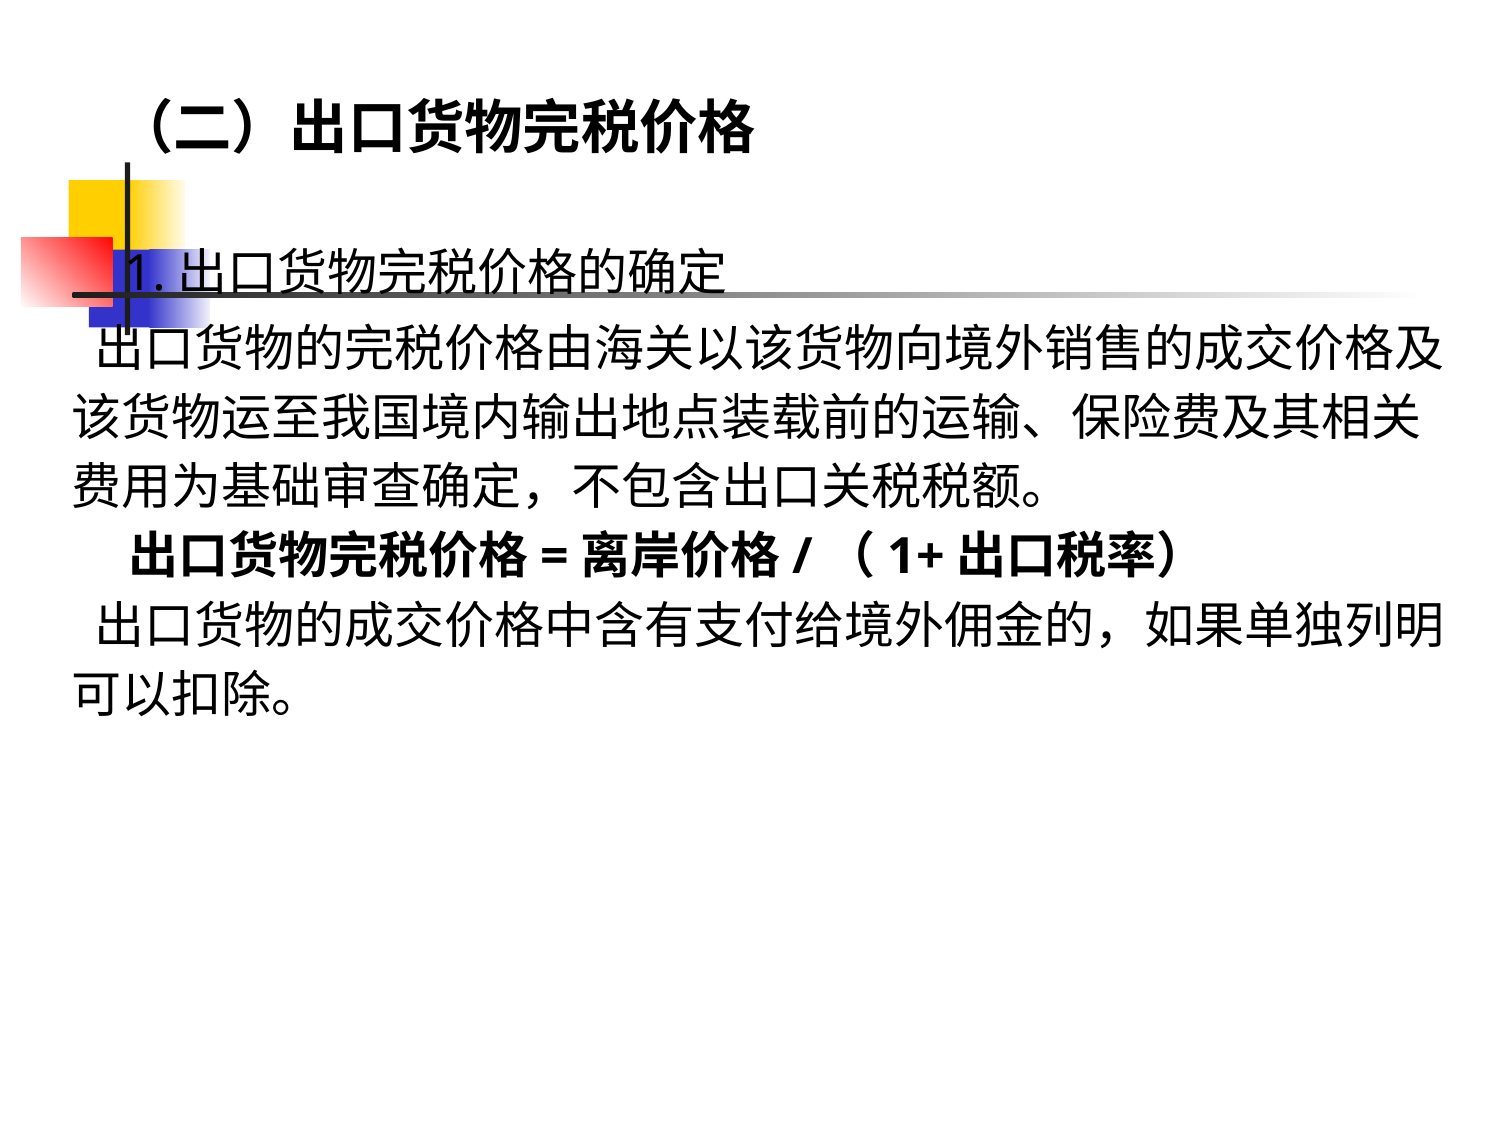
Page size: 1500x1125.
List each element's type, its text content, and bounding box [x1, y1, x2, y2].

list 1.出口货物完税价格的确定 出口货物的完税价格由海关以该货物向境外销售的成交价格及该货物运至我国境内输出地点装载前的运输、保险费及其相关费用为基础审查确定，不包含出口关税税额。 出口货物完税价格=离岸价格/（1+出口税率） 出口货物的成交价格中含有支付给境外佣金的，如果单独列明可以扣除。 [0, 184, 1461, 1024]
title （二）出口货物完税价格 [100, 77, 1379, 169]
